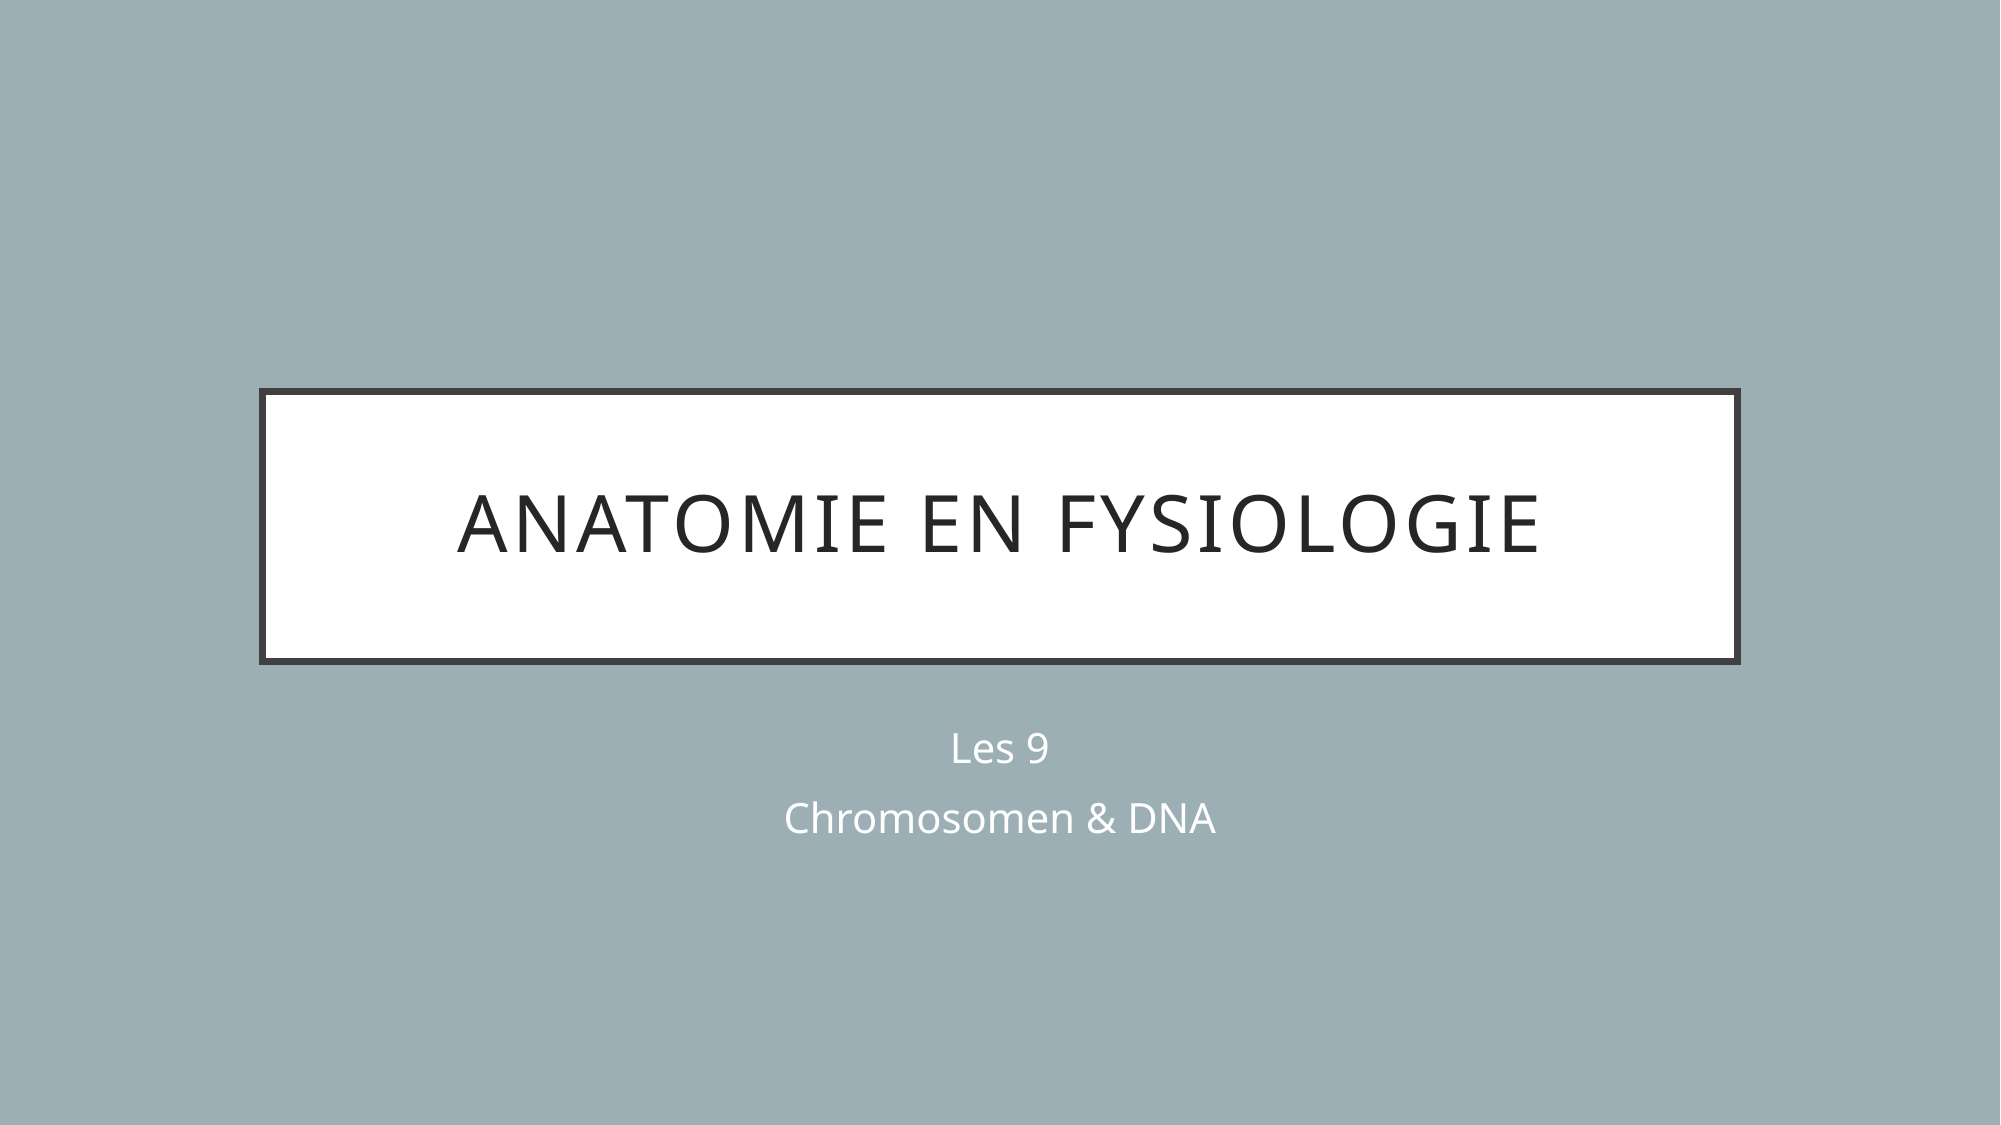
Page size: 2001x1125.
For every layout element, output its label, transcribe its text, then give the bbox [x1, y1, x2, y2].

title Anatomie en Fysiologie [259, 388, 1741, 665]
subtitle Les 9 Chromosomen & DNA [442, 713, 1558, 918]
